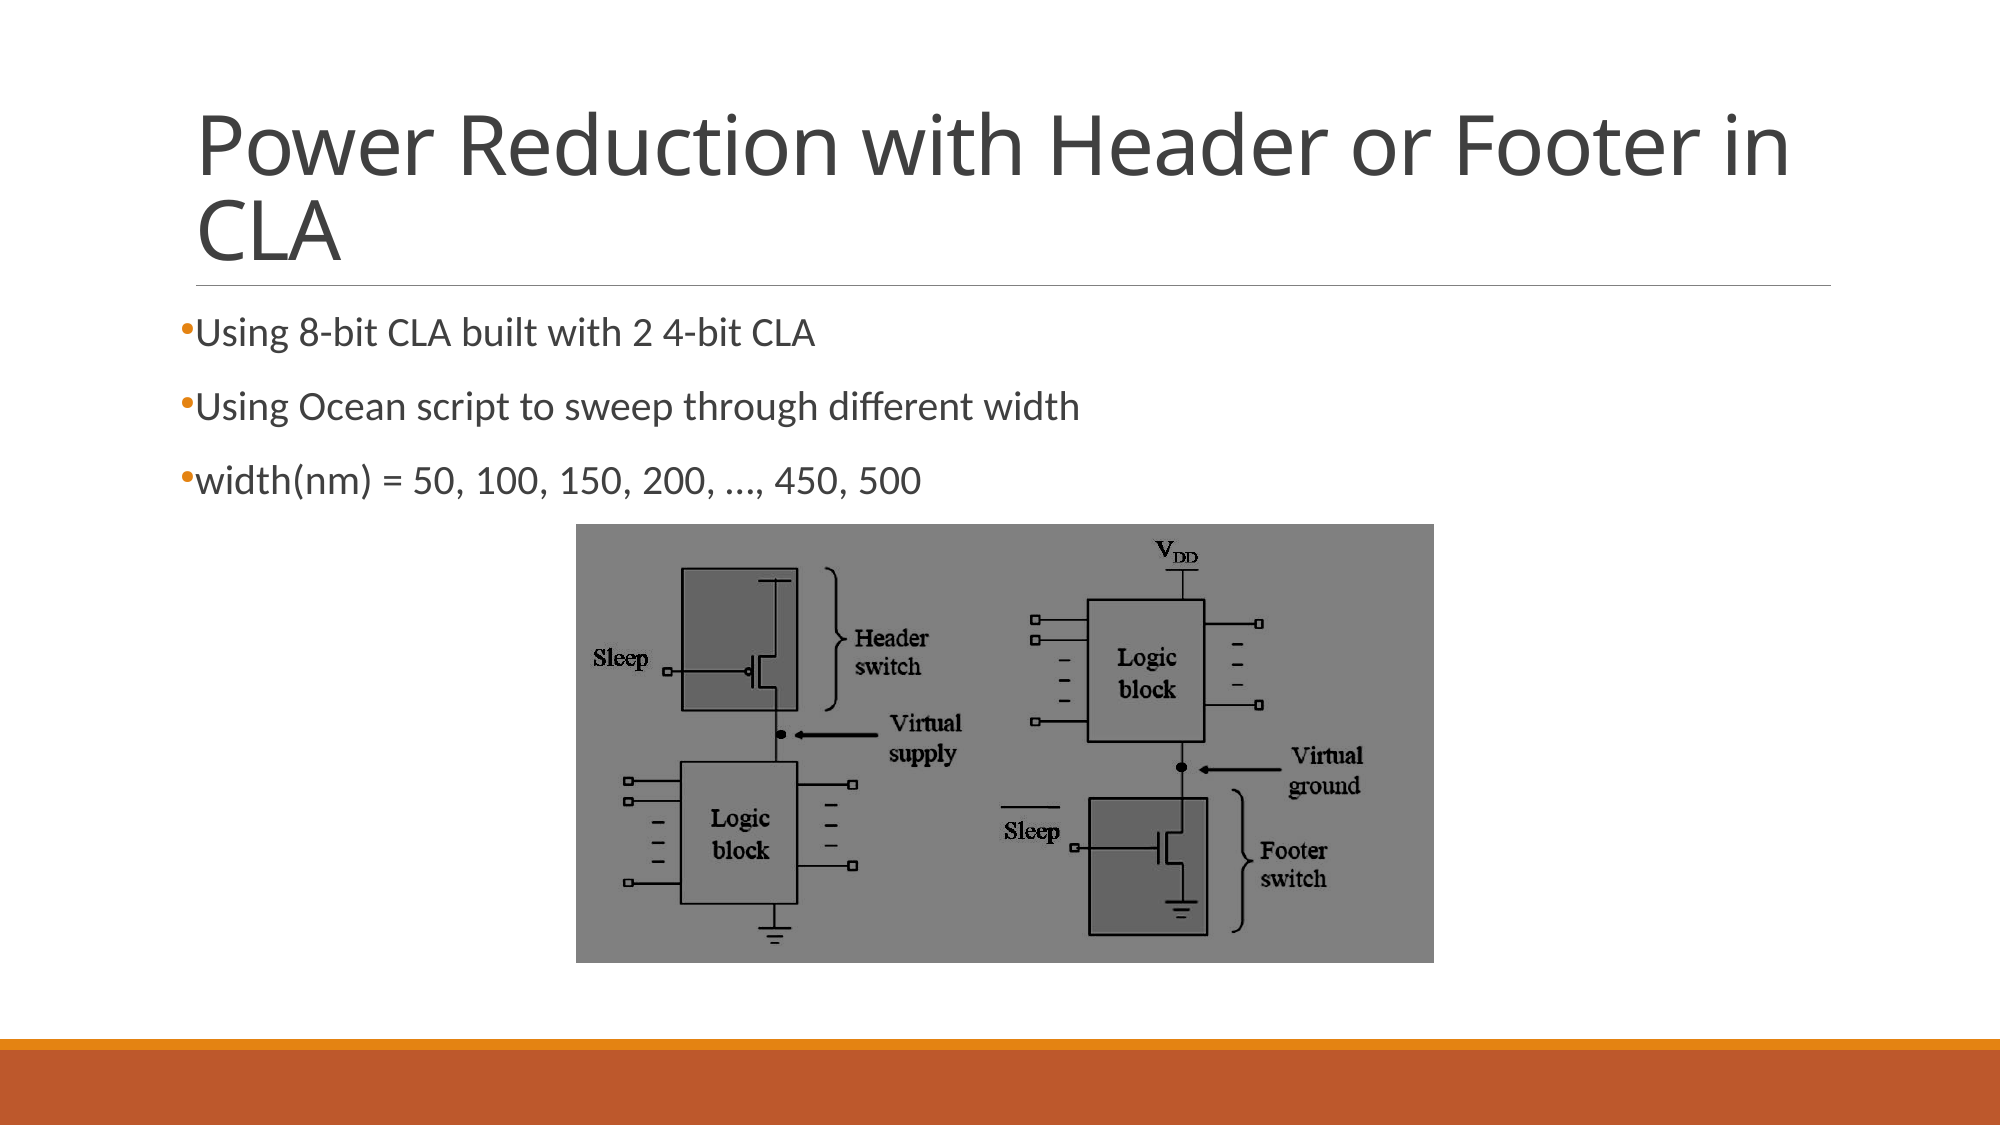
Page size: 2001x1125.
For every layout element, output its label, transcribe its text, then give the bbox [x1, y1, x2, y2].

list Using 8-bit CLA built with 2 4-bit CLA Using Ocean script to sweep through different width width(nm) = 50, 100, 150, 200, …, 450, 500 [180, 302, 1830, 963]
title Power Reduction with Header or Footer in CLA [180, 47, 1830, 285]
picture [575, 523, 1435, 964]
